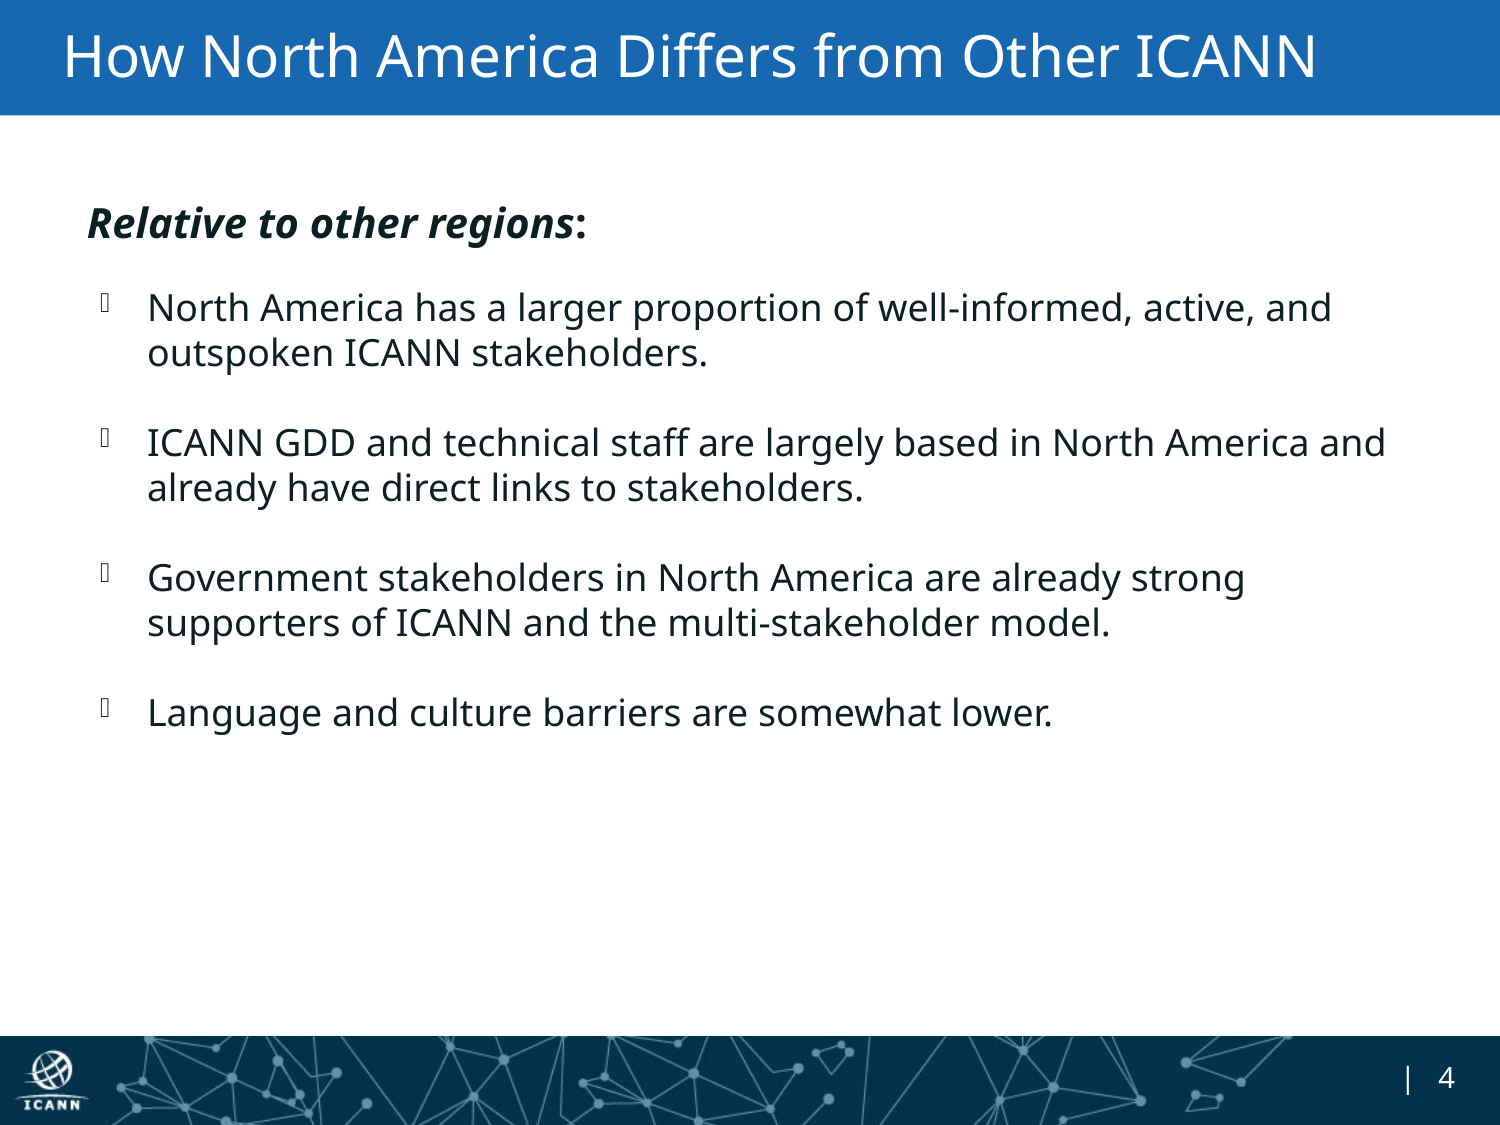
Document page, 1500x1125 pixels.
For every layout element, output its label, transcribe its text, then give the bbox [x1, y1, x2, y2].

text_box Relative to other regions: [72, 189, 602, 255]
title How North America Differs from Other ICANN Regions [0, 0, 1500, 116]
text_box North America has a larger proportion of well-informed, active, and outspoken ICANN stakeholders. ICANN GDD and technical staff are largely based in North America and already have direct links to stakeholders. Government stakeholders in North America are already strong supporters of ICANN and the multi-stakeholder model. Language and culture barriers are somewhat lower. [85, 276, 1415, 787]
picture [0, 1036, 1500, 1125]
